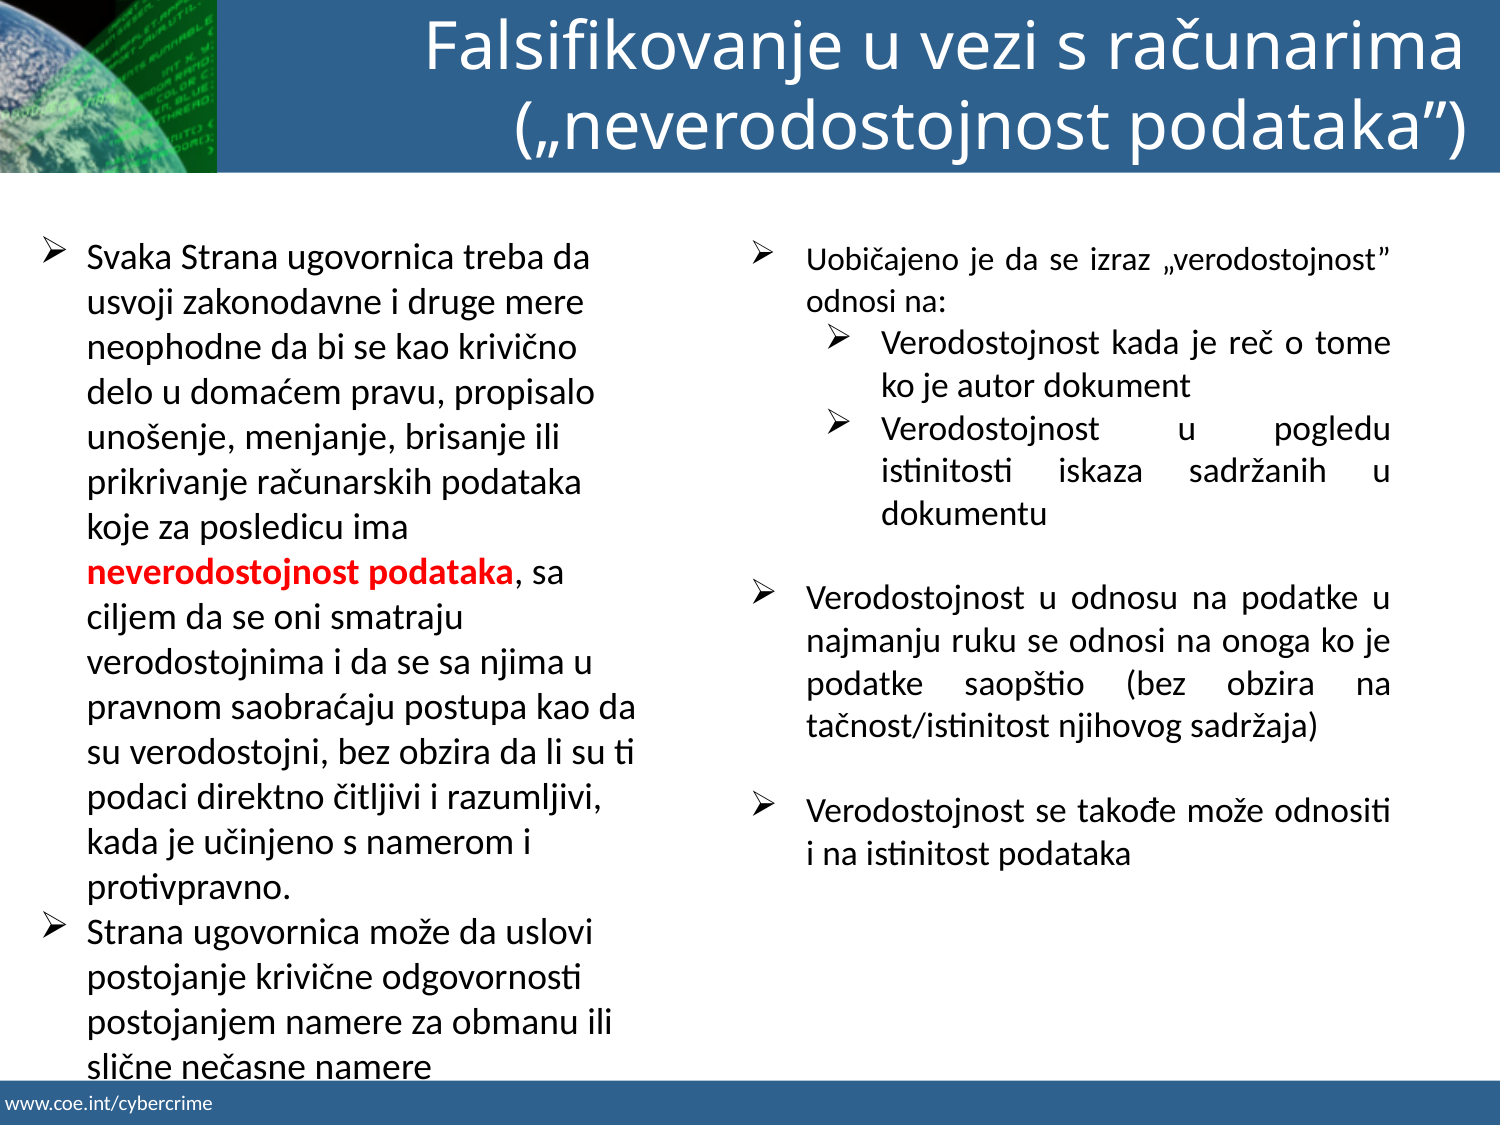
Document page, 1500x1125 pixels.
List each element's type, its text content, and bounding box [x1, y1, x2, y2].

text_box Svaka Strana ugovornica treba da usvoji zakonodavne i druge mere neophodne da bi se kao krivično delo u domaćem pravu, propisalo unošenje, menjanje, brisanje ili prikrivanje računarskih podataka koje za posledicu ima neverodostojnost podataka, sa ciljem da se oni smatraju verodostojnima i da se sa njima u pravnom saobraćaju postupa kao da su verodostojni, bez obzira da li su ti podaci direktno čitljivi i razumljivi, kada je učinjeno s namerom i protivpravno. Strana ugovornica može da uslovi postojanje krivične odgovornosti postojanjem namere za obmanu ili slične nečasne namere [25, 224, 664, 1095]
text_box Falsifikovanje u vezi s računarima („neverodostojnost podataka”) [230, 0, 1483, 171]
text_box Uobičajeno je da se izraz „verodostojnost” odnosi na: Verodostojnost kada je reč o tome ko je autor dokument Verodostojnost u pogledu istinitosti iskaza sadržanih u dokumentu Verodostojnost u odnosu na podatke u najmanju ruku se odnosi na onoga ko je podatke saopštio (bez obzira na tačnost/istinitost njihovog sadržaja) Verodostojnost se takođe može odnositi i na istinitost podataka [734, 229, 1407, 880]
picture [0, 0, 217, 173]
